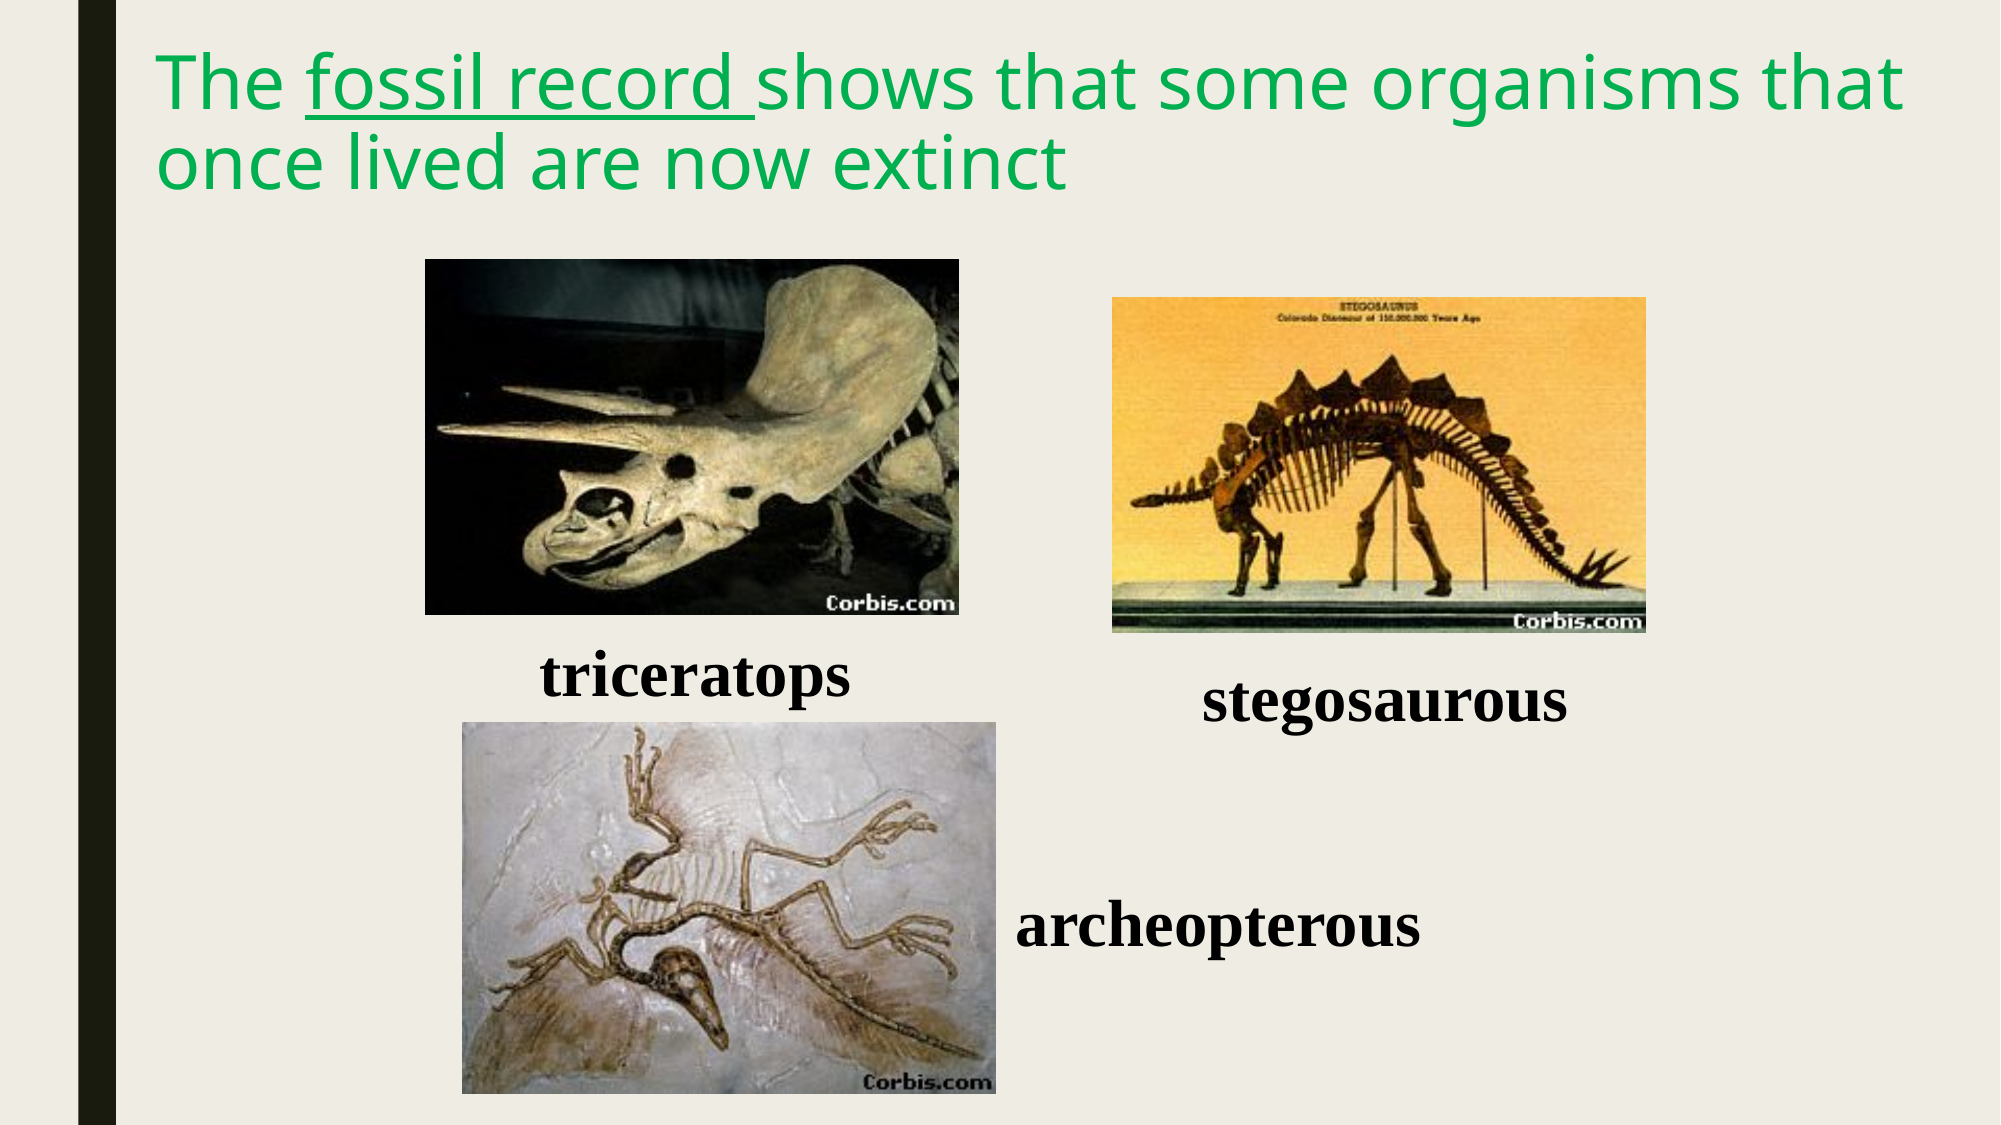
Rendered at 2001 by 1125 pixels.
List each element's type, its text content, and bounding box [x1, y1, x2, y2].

title The fossil record shows that some organisms that once lived are now extinct [140, 37, 2000, 255]
picture [462, 722, 996, 1094]
text_box triceratops [524, 622, 867, 718]
picture [424, 259, 959, 615]
picture [1112, 297, 1646, 633]
text_box stegosaurous [1187, 647, 1585, 743]
text_box archeopterous [1000, 872, 1437, 968]
